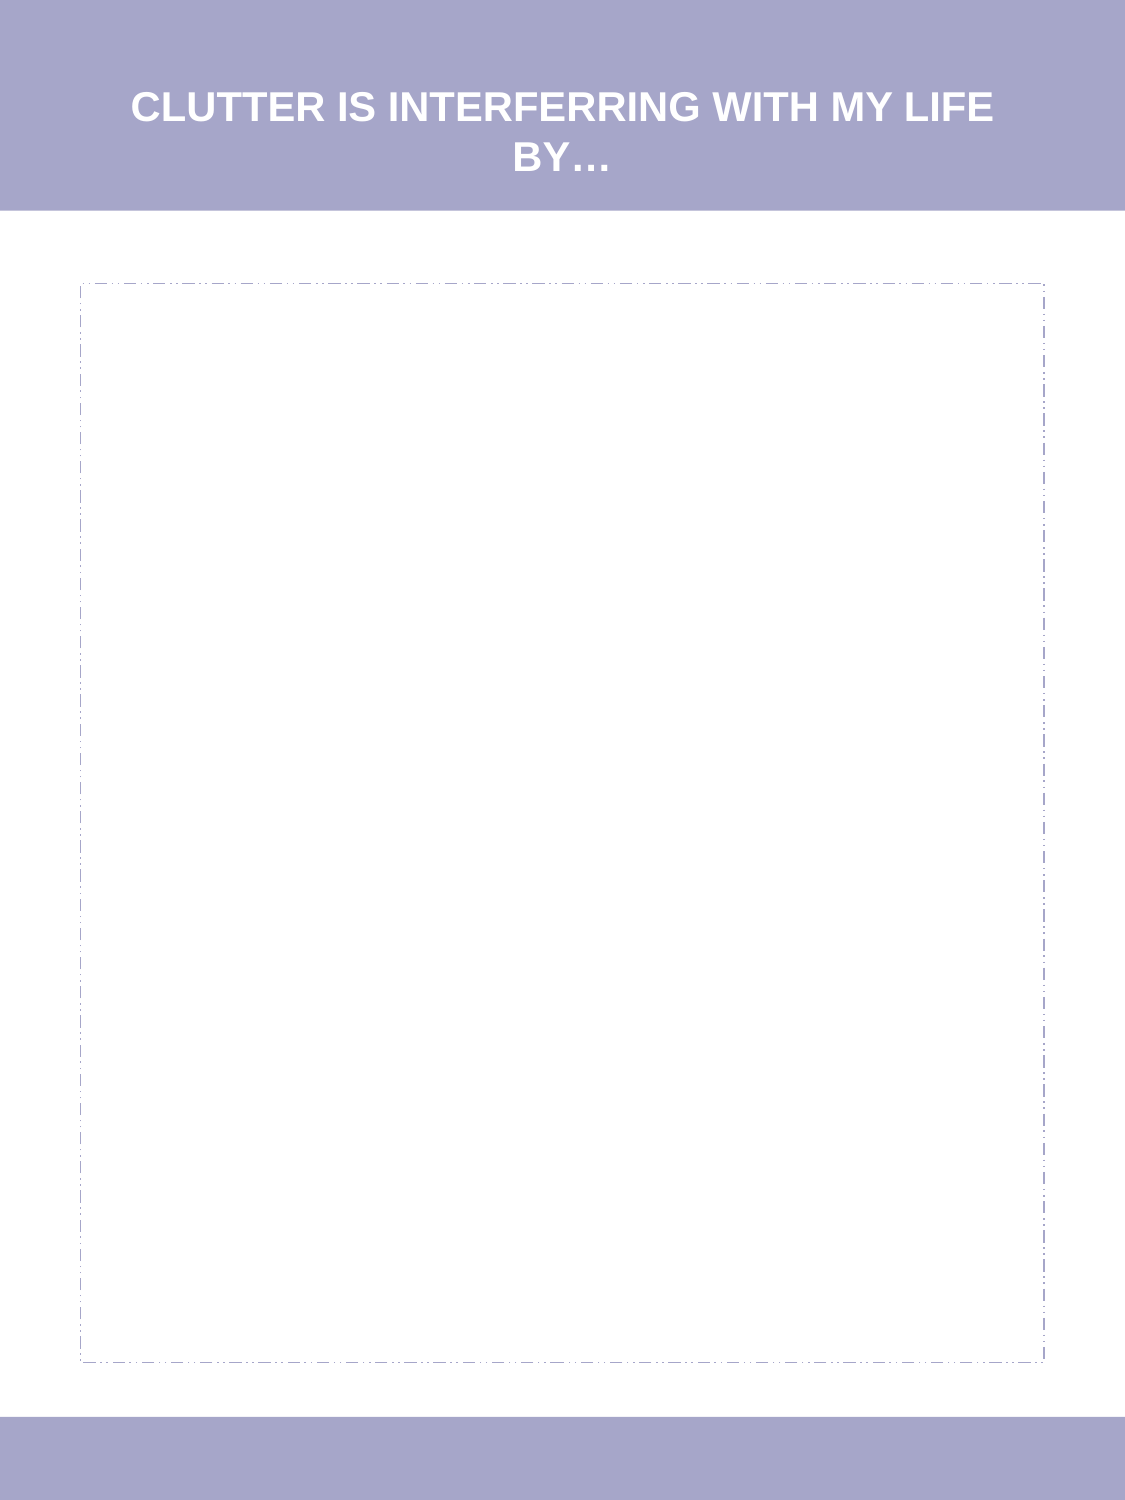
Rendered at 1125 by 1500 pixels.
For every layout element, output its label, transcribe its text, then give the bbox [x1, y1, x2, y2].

text_box CLUTTER IS INTERFERRING WITH MY LIFE BY… [80, 72, 1045, 188]
text_box [79, 281, 1046, 1365]
text_box [0, 1415, 1125, 1500]
text_box [0, 0, 1125, 213]
